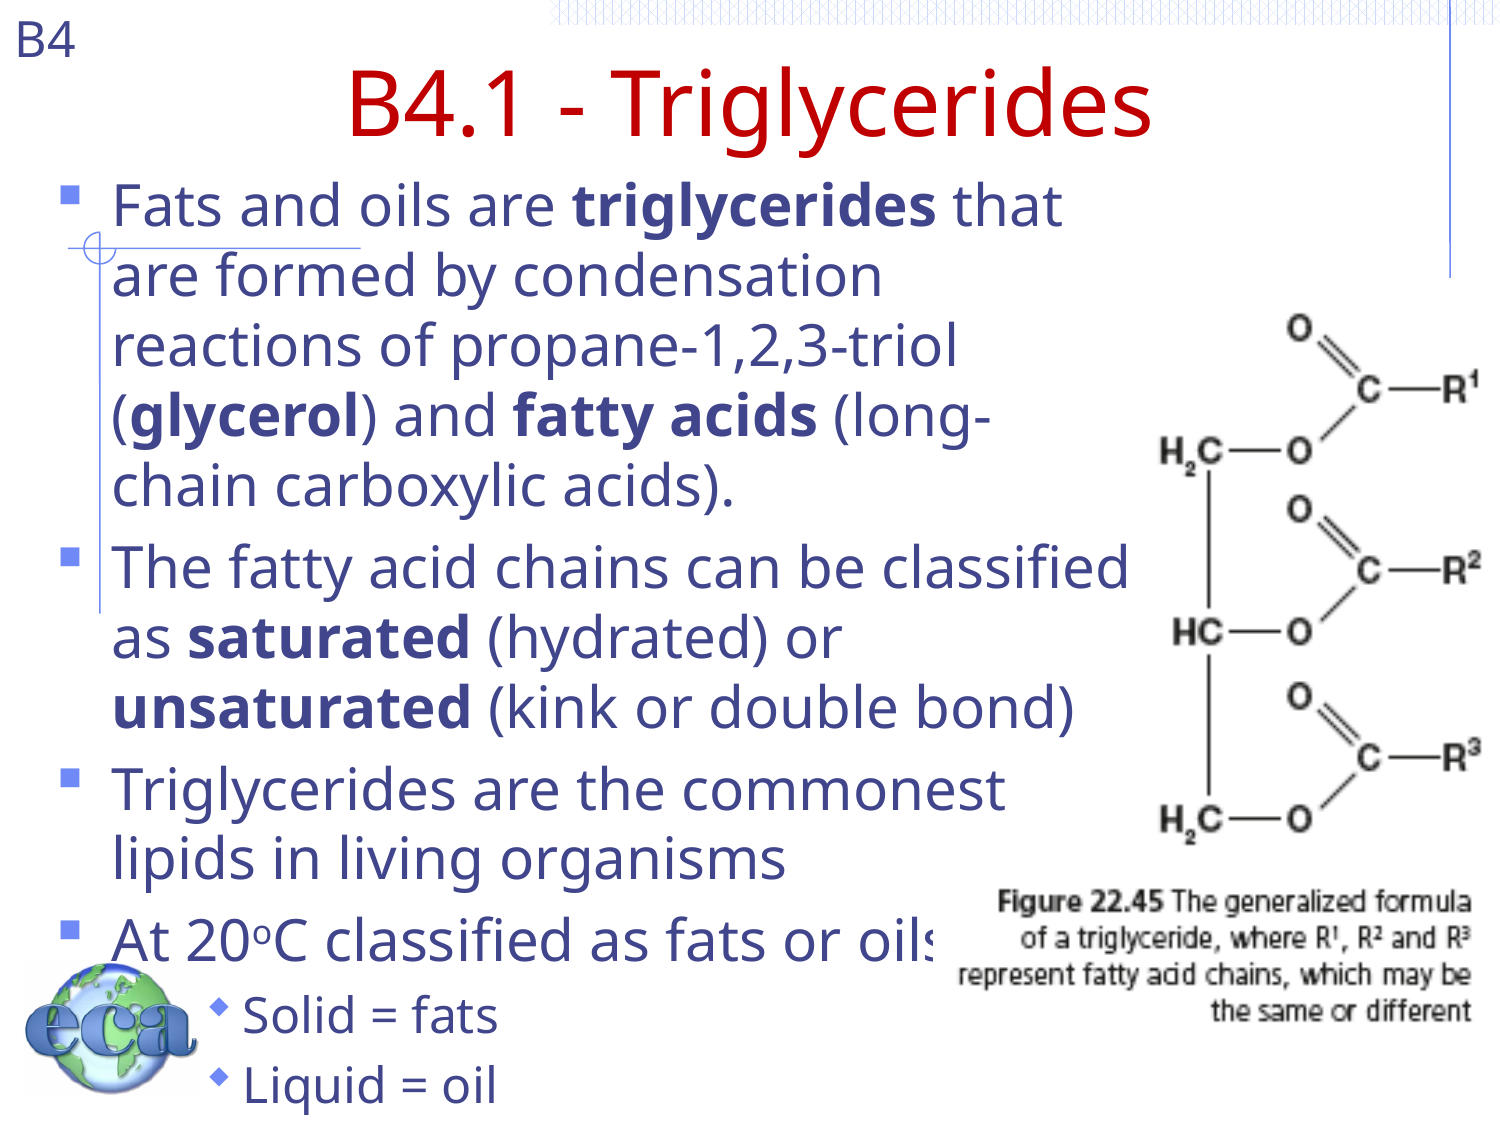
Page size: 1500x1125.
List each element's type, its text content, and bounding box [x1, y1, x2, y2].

picture [23, 960, 200, 1096]
picture [933, 865, 1494, 1039]
title B4.1 - Triglycerides [37, 24, 1463, 163]
picture [1150, 278, 1500, 858]
list Fats and oils are triglycerides that are formed by condensation reactions of propane-1,2,3-triol (glycerol) and fatty acids (long-chain carboxylic acids). The fatty acid chains can be classified as saturated (hydrated) or unsaturated (kink or double bond) Triglycerides are the commonest lipids in living organisms At 20oC classified as fats or oils Solid = fats Liquid = oil [40, 160, 1152, 899]
